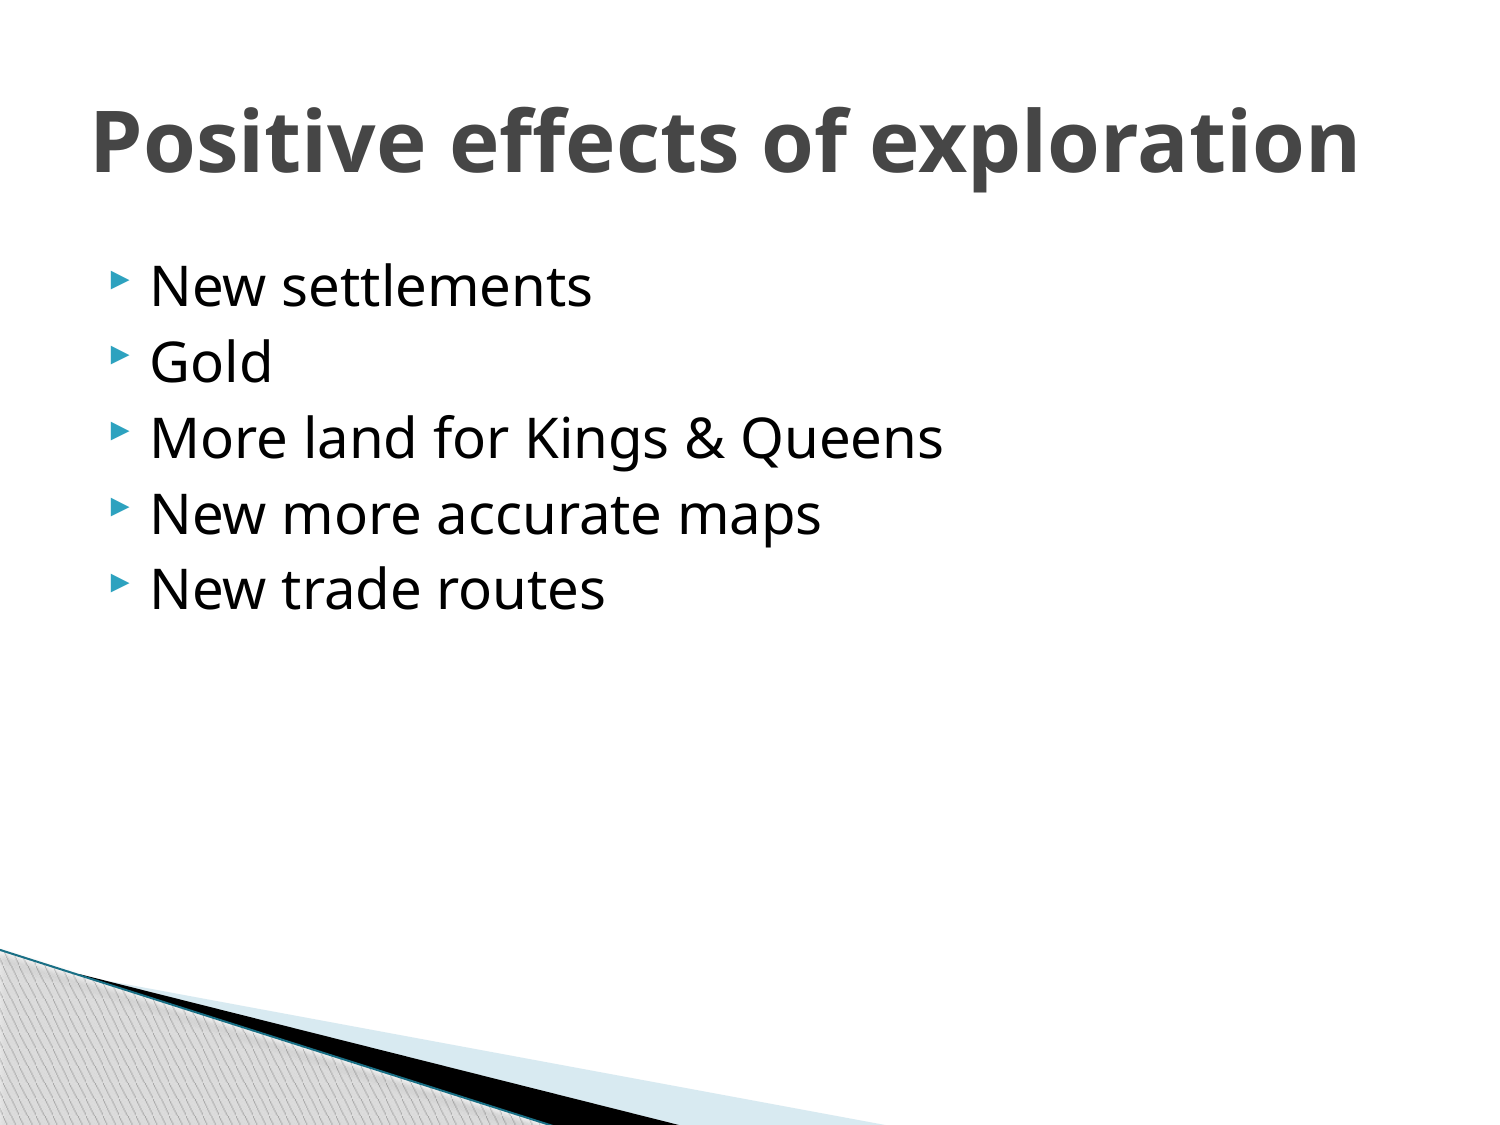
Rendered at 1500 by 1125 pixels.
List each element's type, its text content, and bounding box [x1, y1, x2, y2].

title Positive effects of exploration [75, 45, 1425, 233]
list New settlements Gold More land for Kings & Queens New more accurate maps New trade routes [75, 243, 1425, 986]
